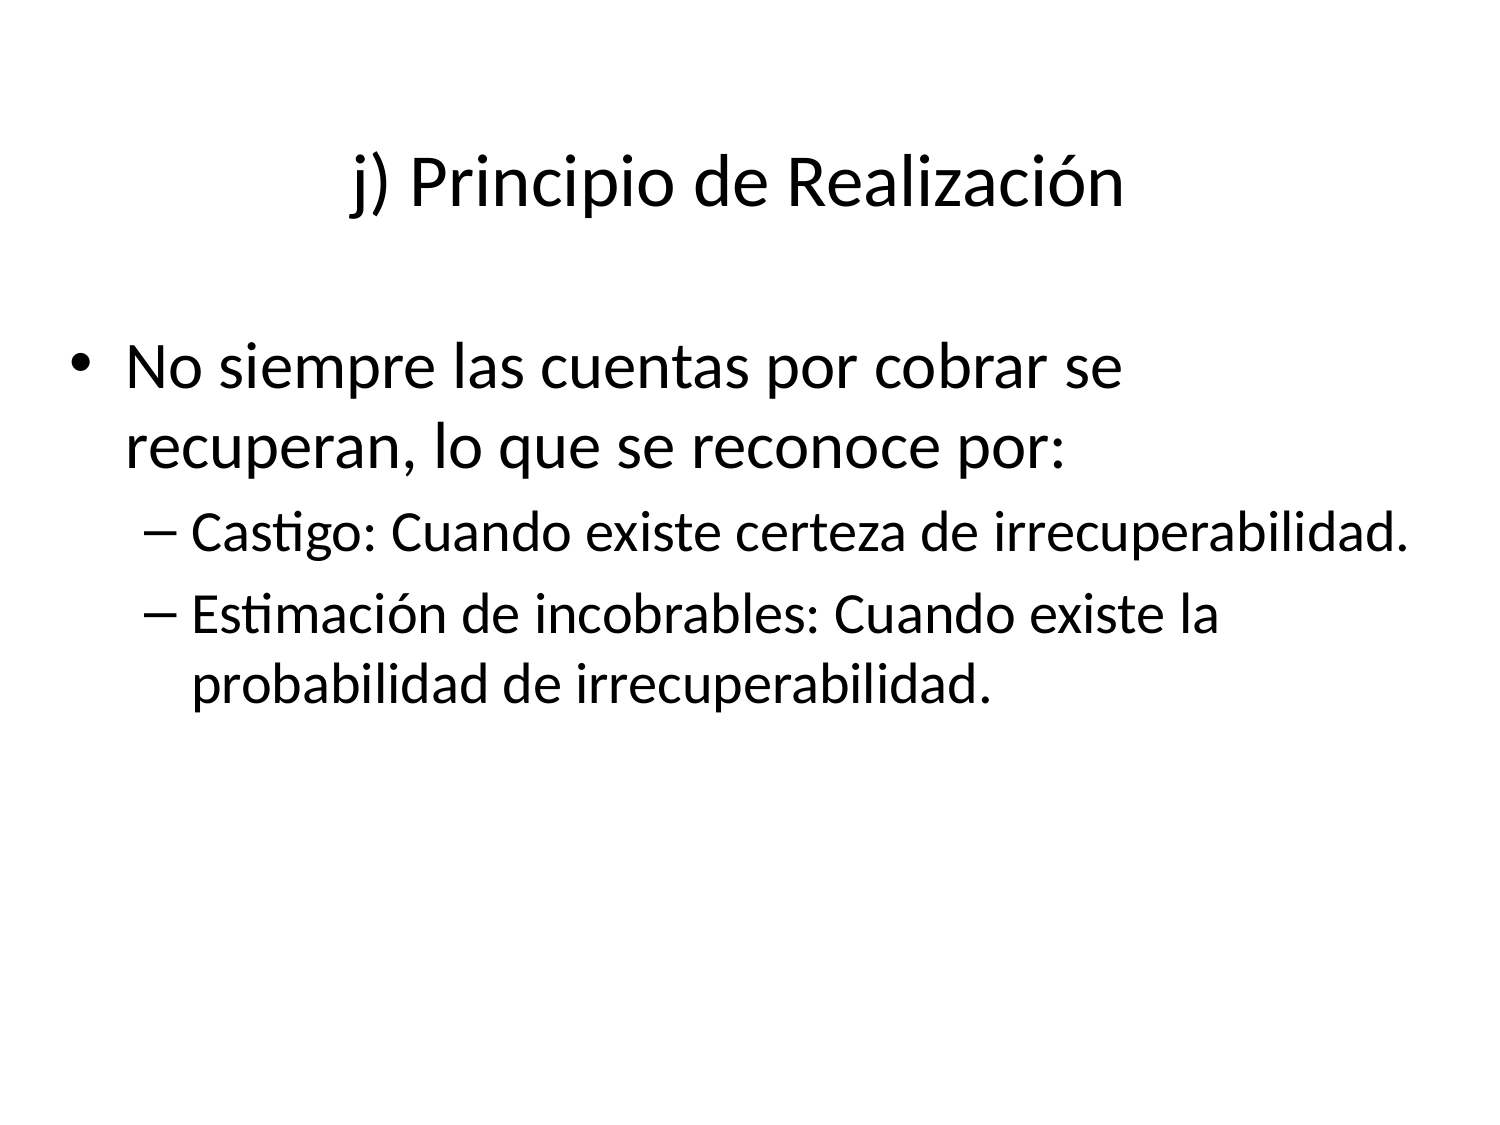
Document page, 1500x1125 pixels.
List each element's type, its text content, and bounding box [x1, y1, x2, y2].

title j) Principio de Realización [100, 101, 1379, 252]
list No siempre las cuentas por cobrar se recuperan, lo que se reconoce por: Castigo: Cuando existe certeza de irrecuperabilidad. Estimación de incobrables: Cuando existe la probabilidad de irrecuperabilidad. [54, 314, 1447, 1037]
